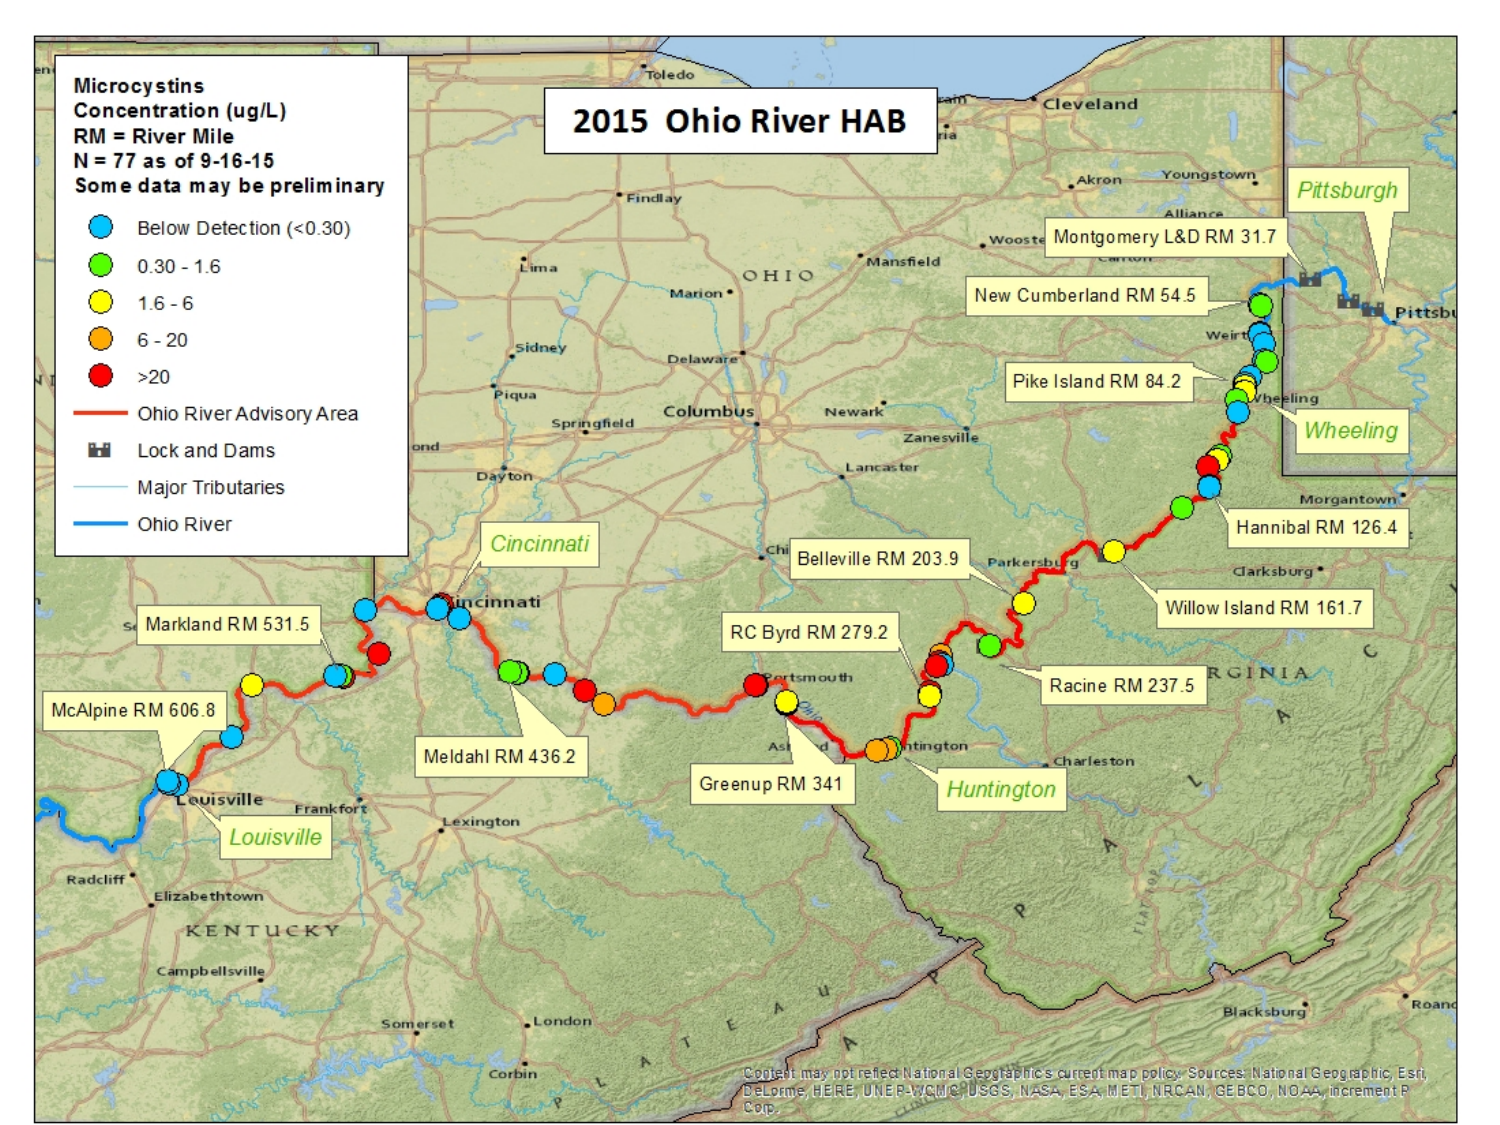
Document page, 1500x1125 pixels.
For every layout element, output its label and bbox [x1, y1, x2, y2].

list [0, 3, 1500, 1125]
